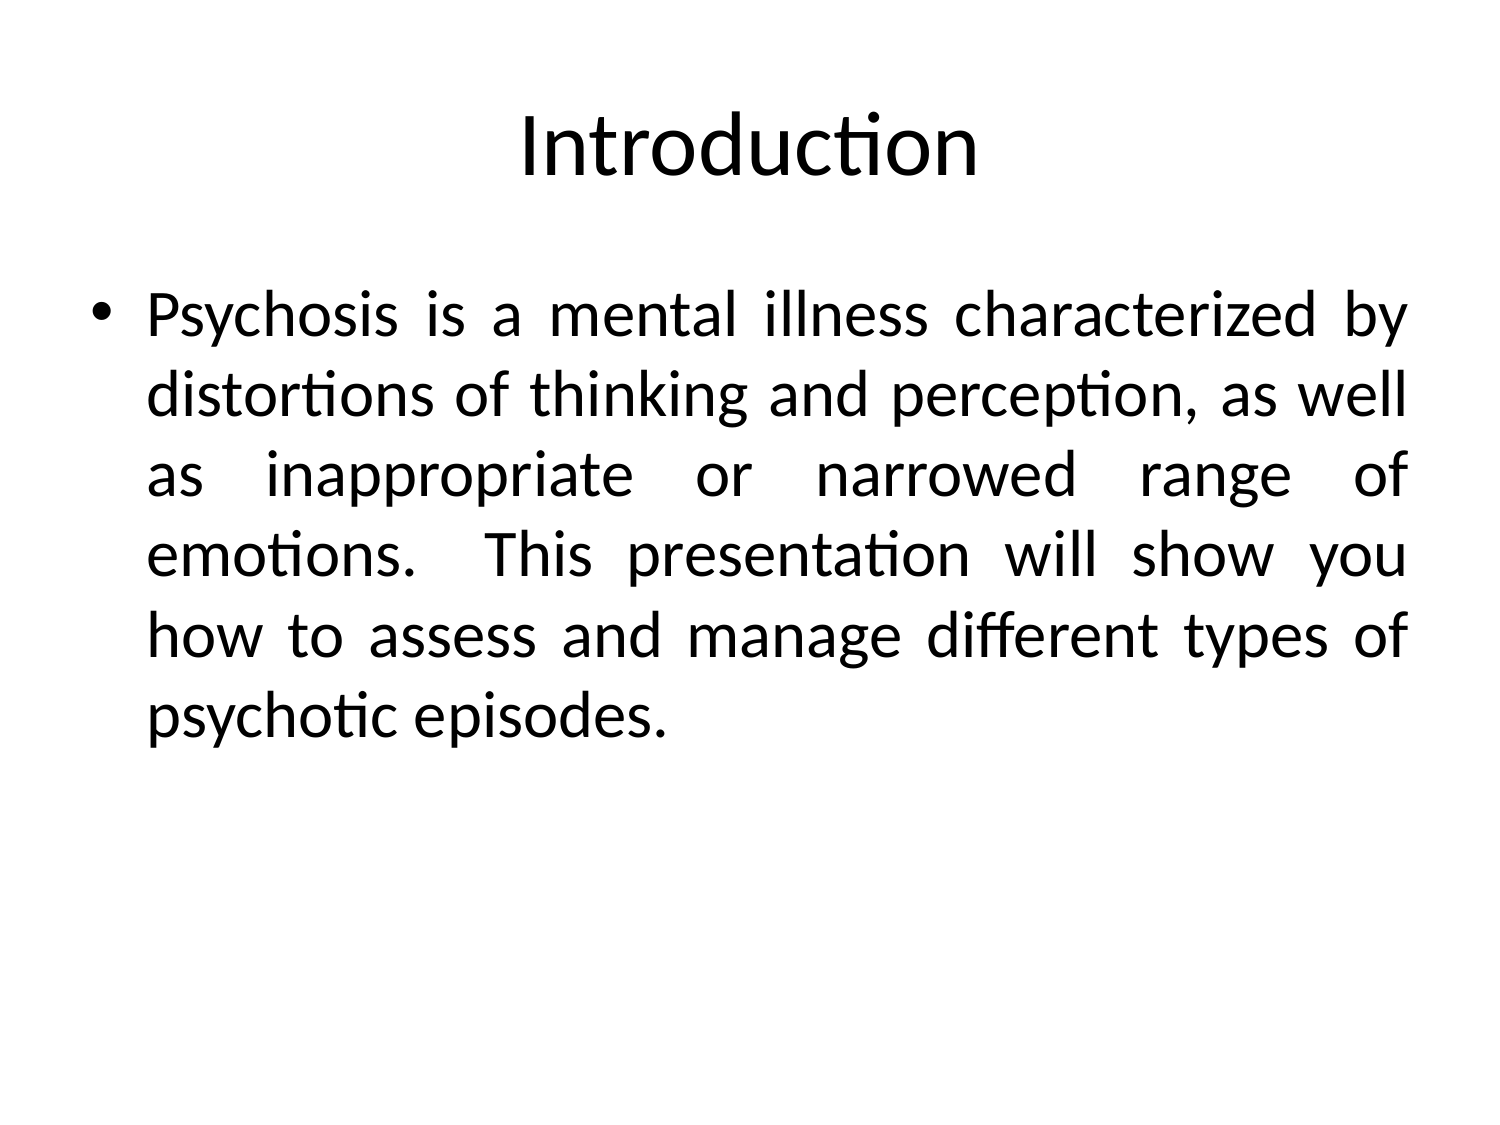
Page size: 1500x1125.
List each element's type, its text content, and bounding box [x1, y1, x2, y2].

list Psychosis is a mental illness characterized by distortions of thinking and perception, as well as inappropriate or narrowed range of emotions. This presentation will show you how to assess and manage different types of psychotic episodes. [75, 262, 1425, 1005]
title Introduction [75, 45, 1425, 233]
